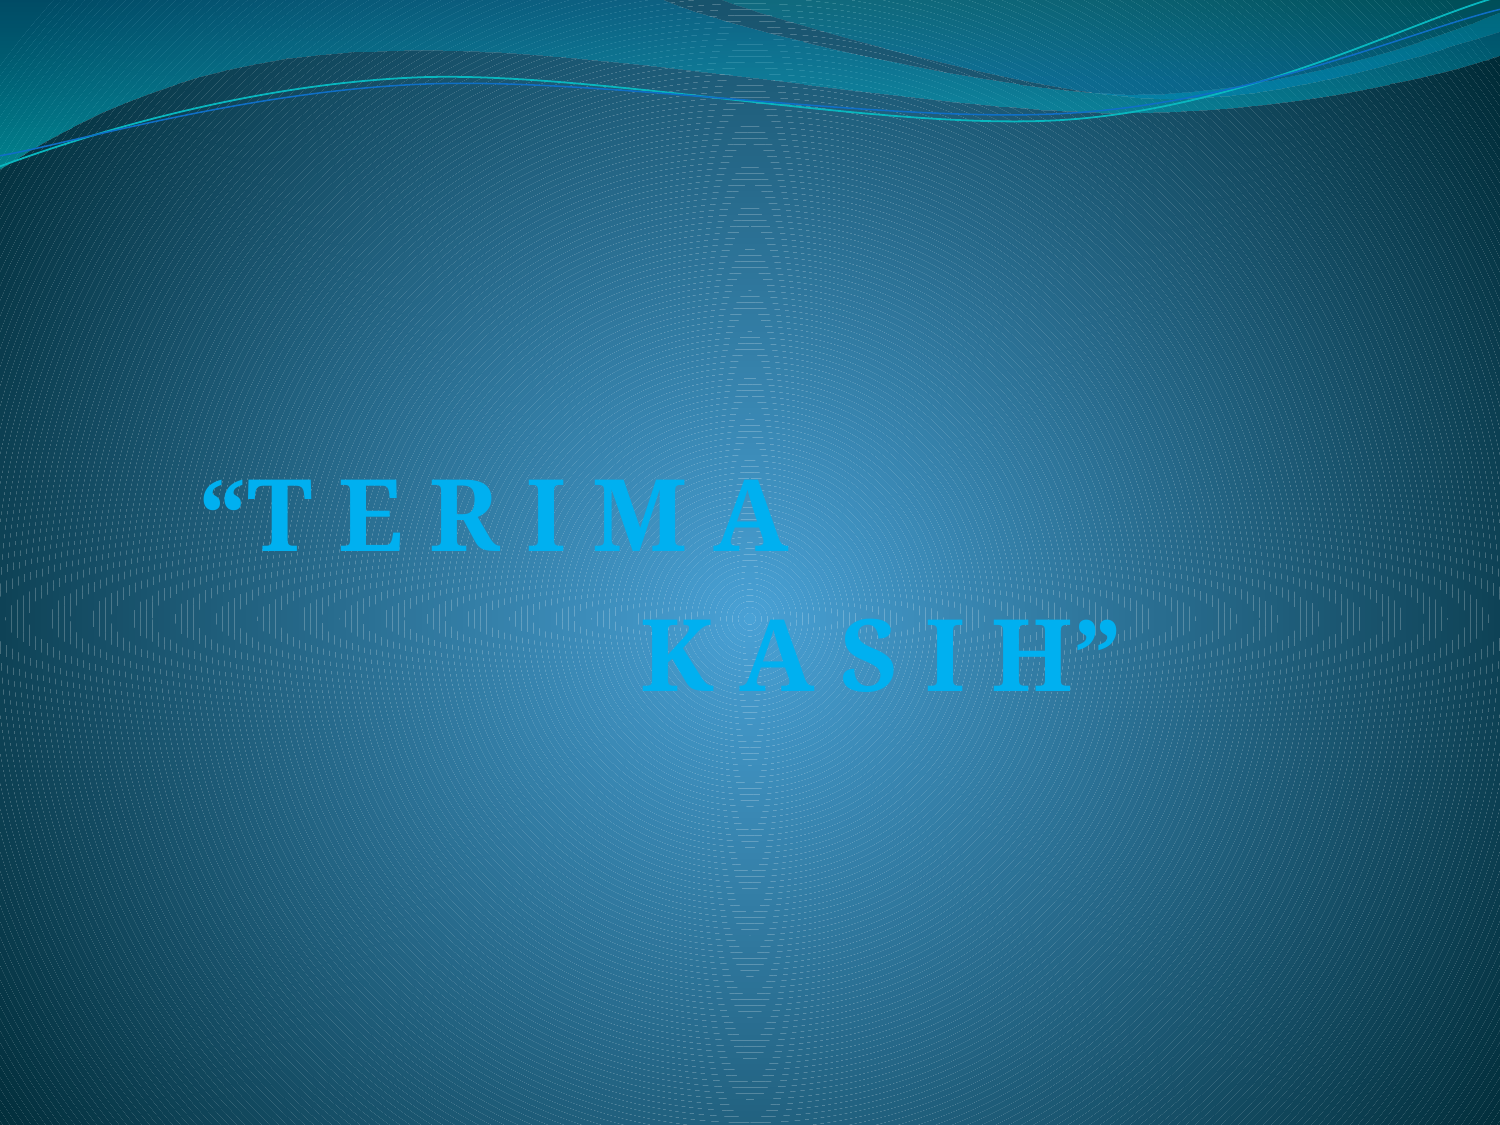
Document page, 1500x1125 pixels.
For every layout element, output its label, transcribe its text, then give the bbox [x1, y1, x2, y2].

list “T E R I M A K A S I H” [86, 443, 1362, 692]
